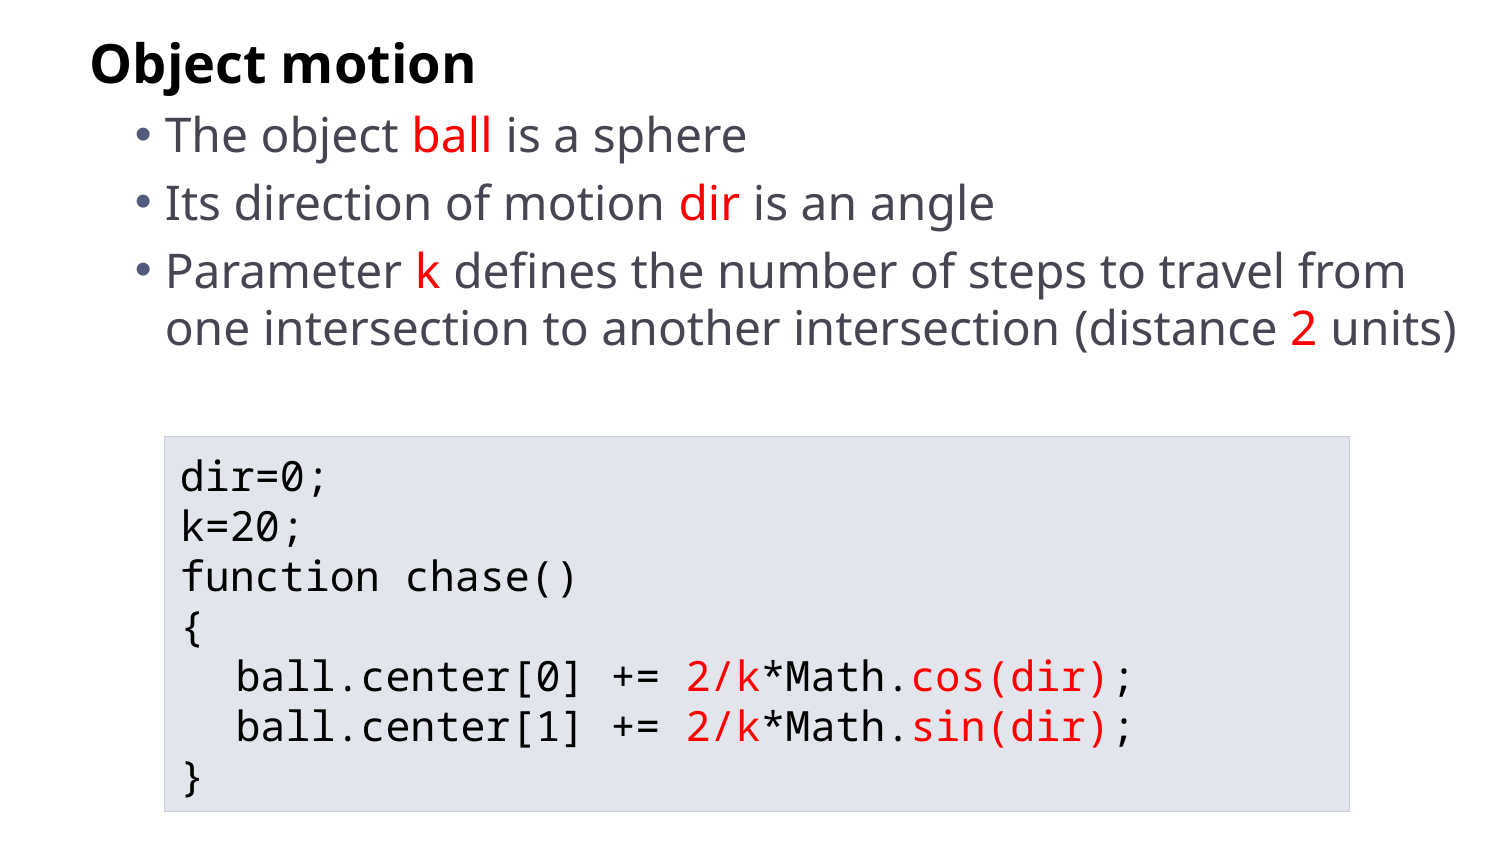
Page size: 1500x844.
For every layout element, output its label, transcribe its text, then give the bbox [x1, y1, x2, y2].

text_box dir=0; k=20; function chase() { ball.center[0] += 2/k*Math.cos(dir); ball.center[1] += 2/k*Math.sin(dir); } [164, 436, 1350, 812]
list Object motion The object ball is a sphere Its direction of motion dir is an angle Parameter k defines the number of steps to travel from one intersection to another intersection (distance 2 units) [75, 21, 1475, 835]
